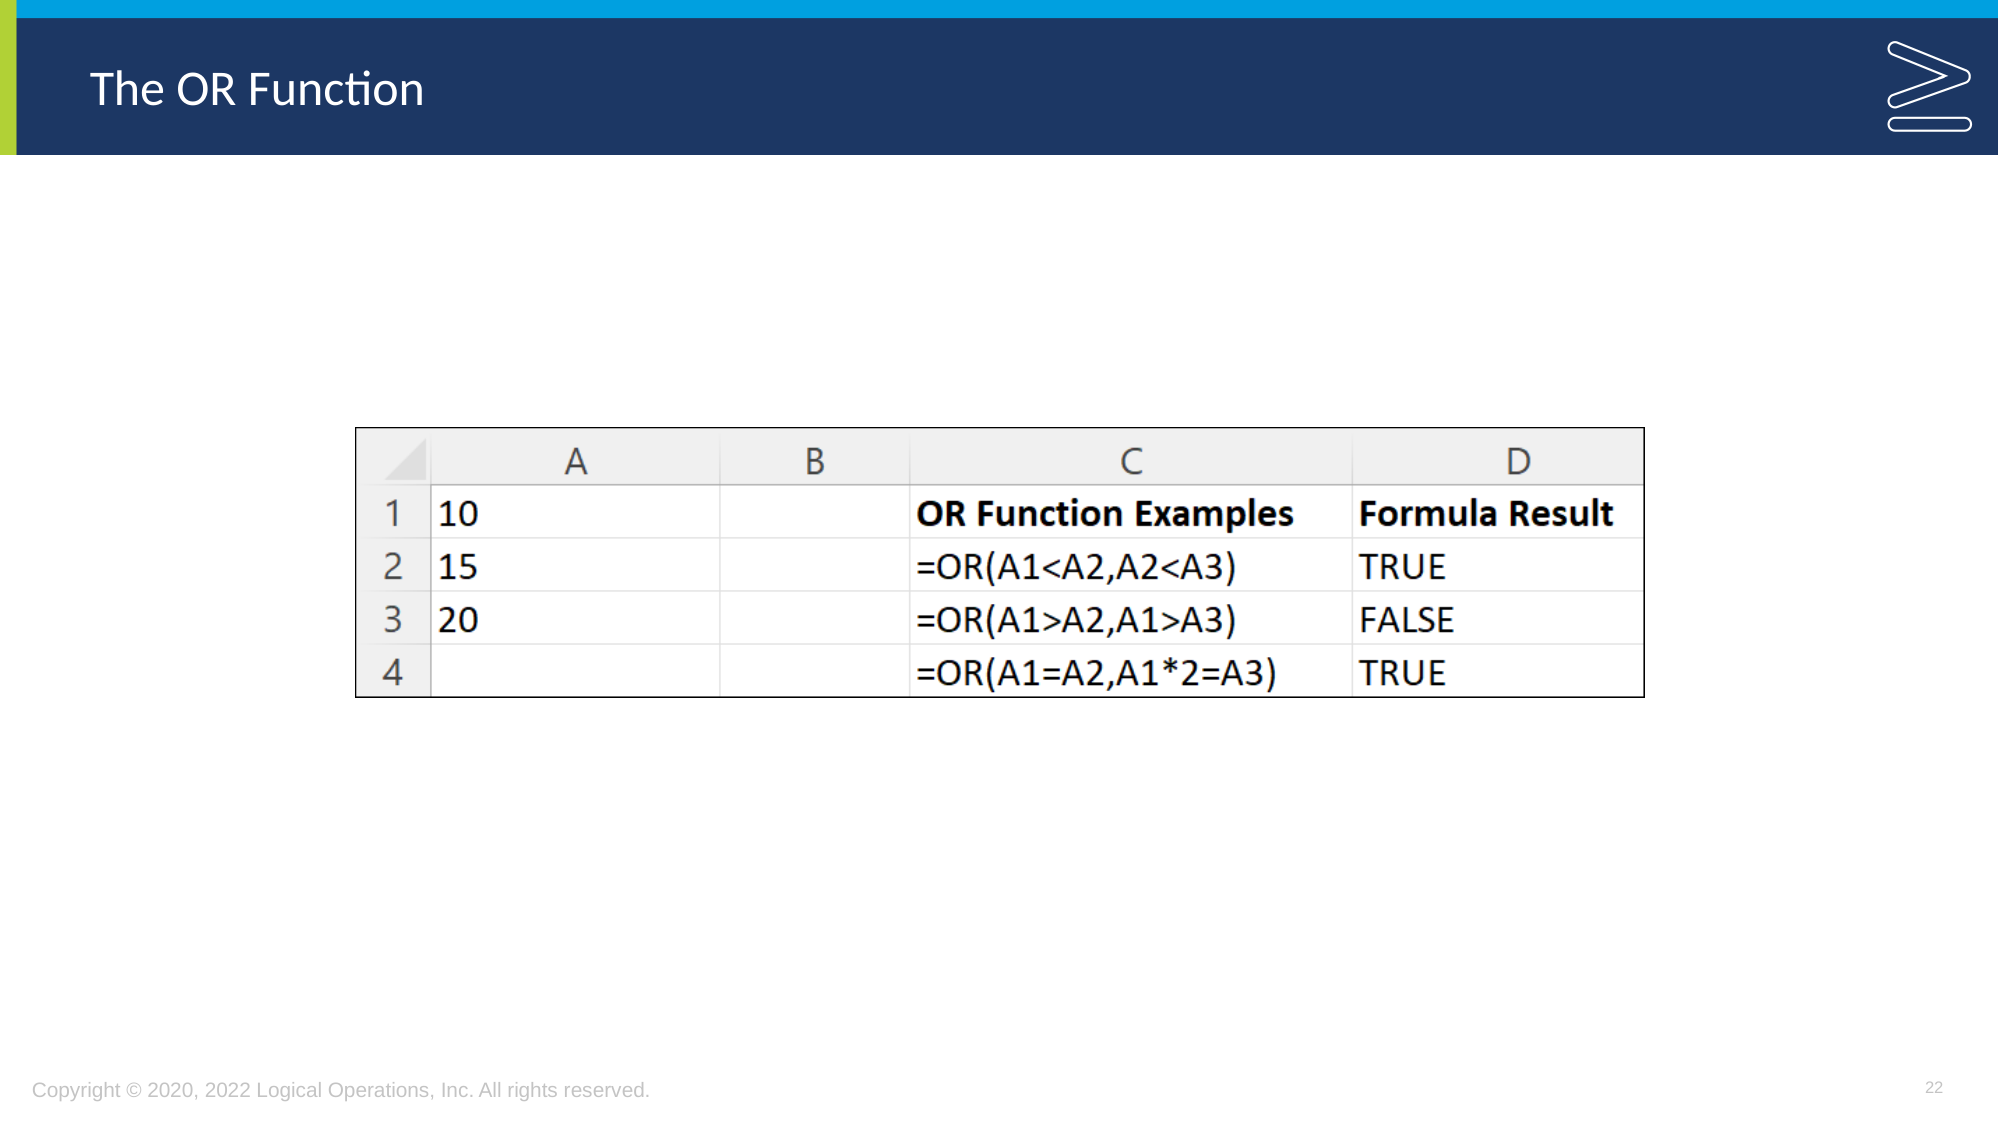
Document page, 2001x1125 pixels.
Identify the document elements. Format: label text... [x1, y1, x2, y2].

picture [1850, 19, 1998, 155]
picture [0, 0, 74, 155]
title The OR Function [74, 16, 1850, 155]
slide_number 22 [1491, 1057, 1959, 1118]
picture [355, 426, 1645, 699]
